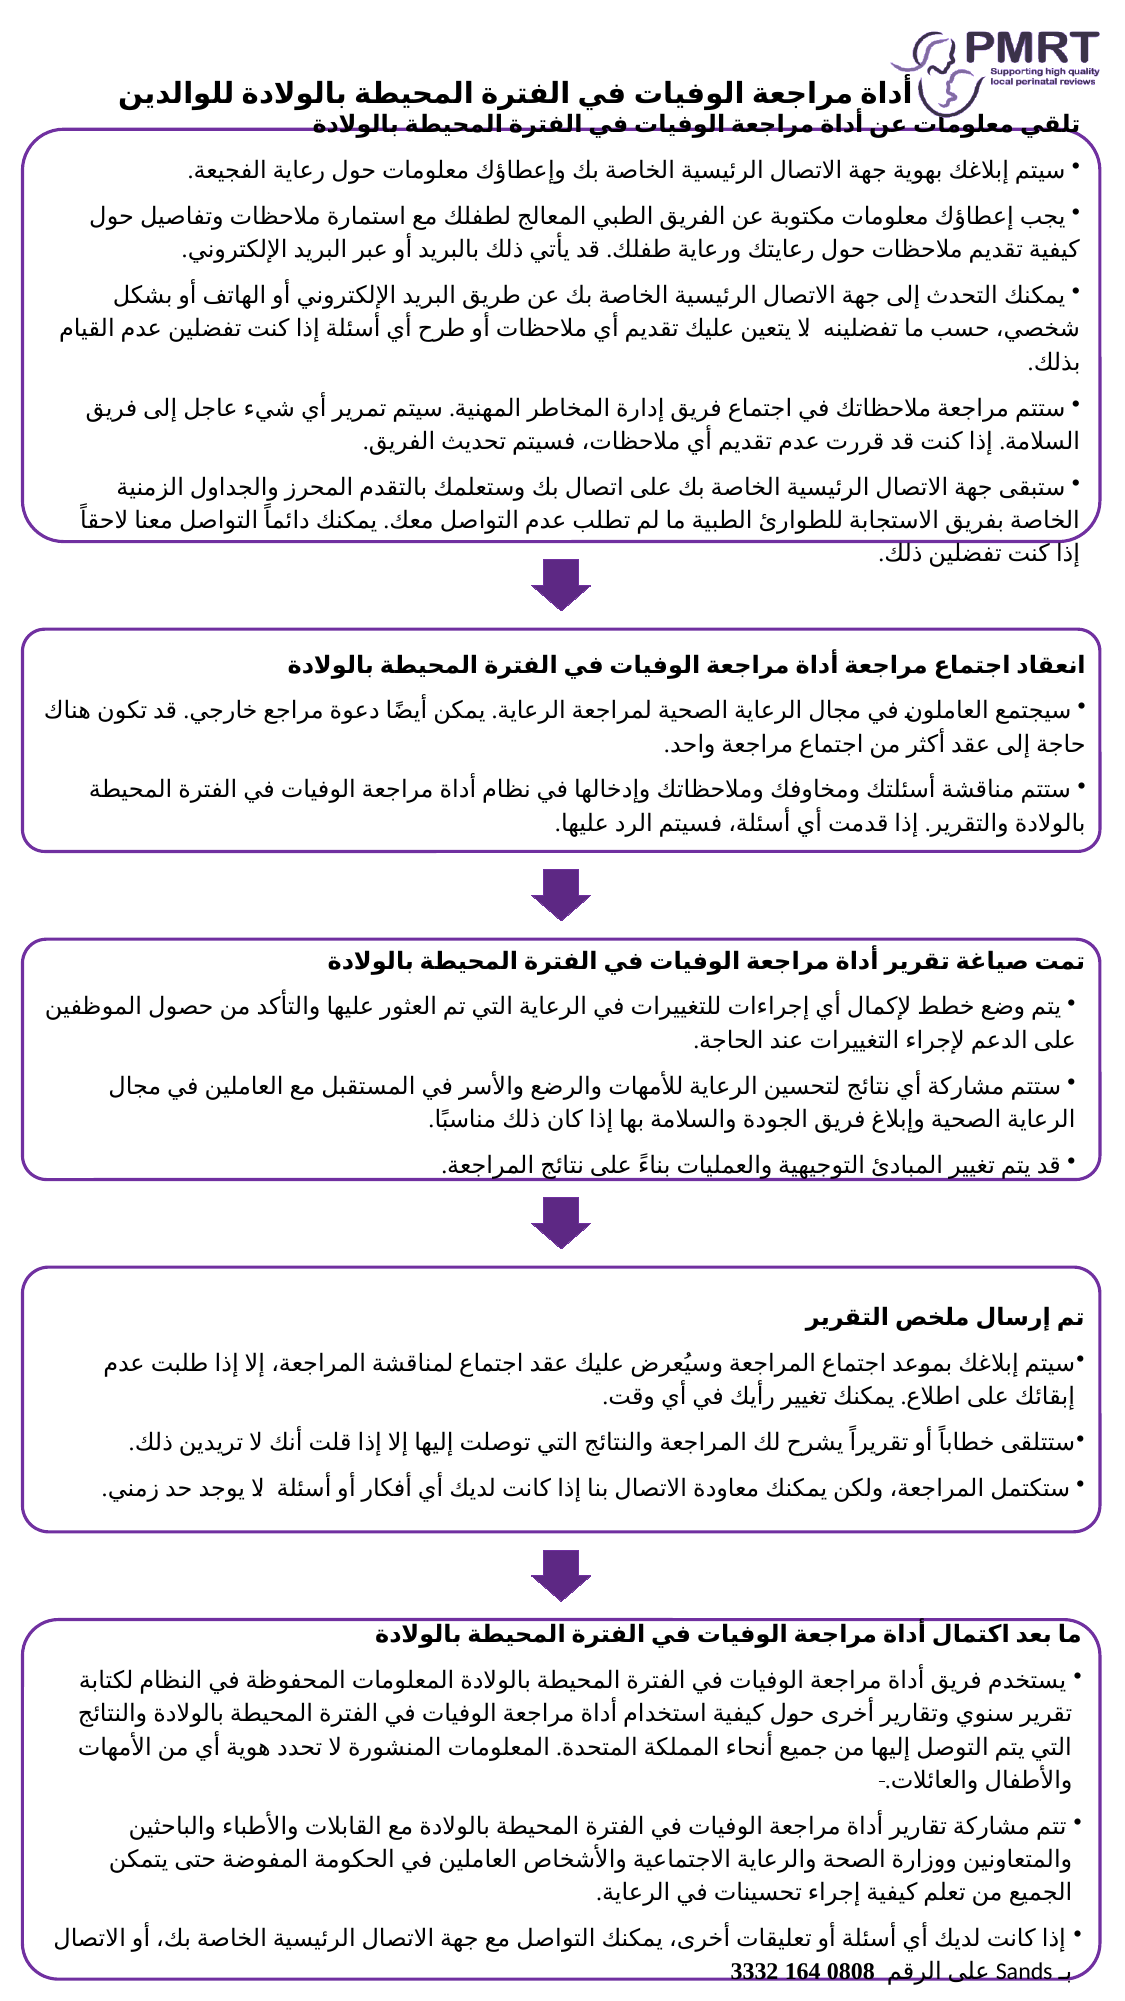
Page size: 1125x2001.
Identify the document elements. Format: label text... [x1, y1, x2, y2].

picture [889, 31, 1100, 118]
text_box أداة مراجعة الوفيات في الفترة المحيطة بالولادة للوالدين [47, 66, 889, 117]
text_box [22, 128, 1100, 1981]
